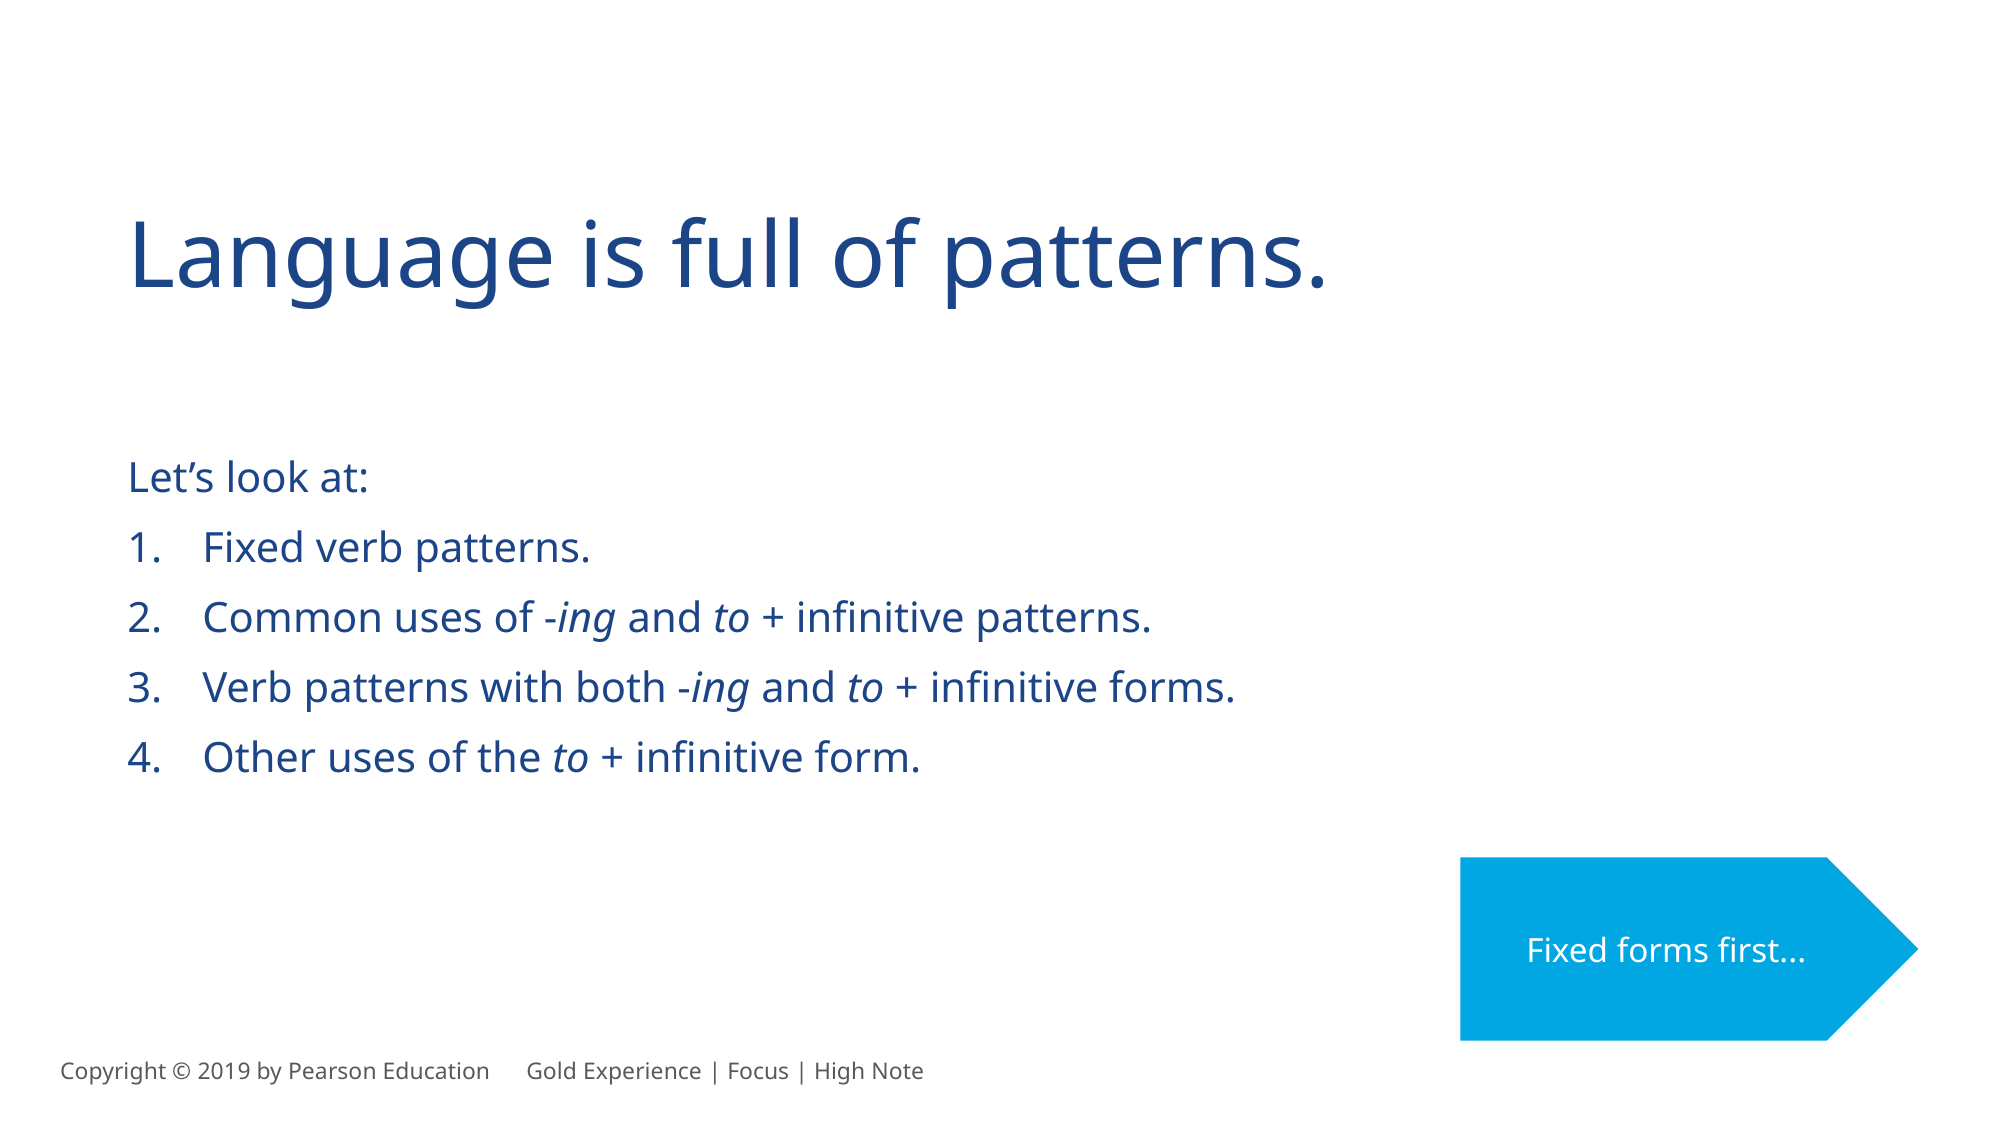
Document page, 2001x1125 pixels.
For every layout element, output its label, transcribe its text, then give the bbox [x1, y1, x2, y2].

footer Copyright © 2019 by Pearson Education Gold Experience | Focus | High Note [45, 1040, 1084, 1101]
list Let’s look at: Fixed verb patterns. Common uses of -ing and to + infinitive patterns. Verb patterns with both -ing and to + infinitive forms. Other uses of the to + infinitive form. [112, 449, 1763, 822]
title Language is full of patterns. [112, 125, 1763, 390]
text_box Fixed forms first... [1460, 857, 1919, 1041]
